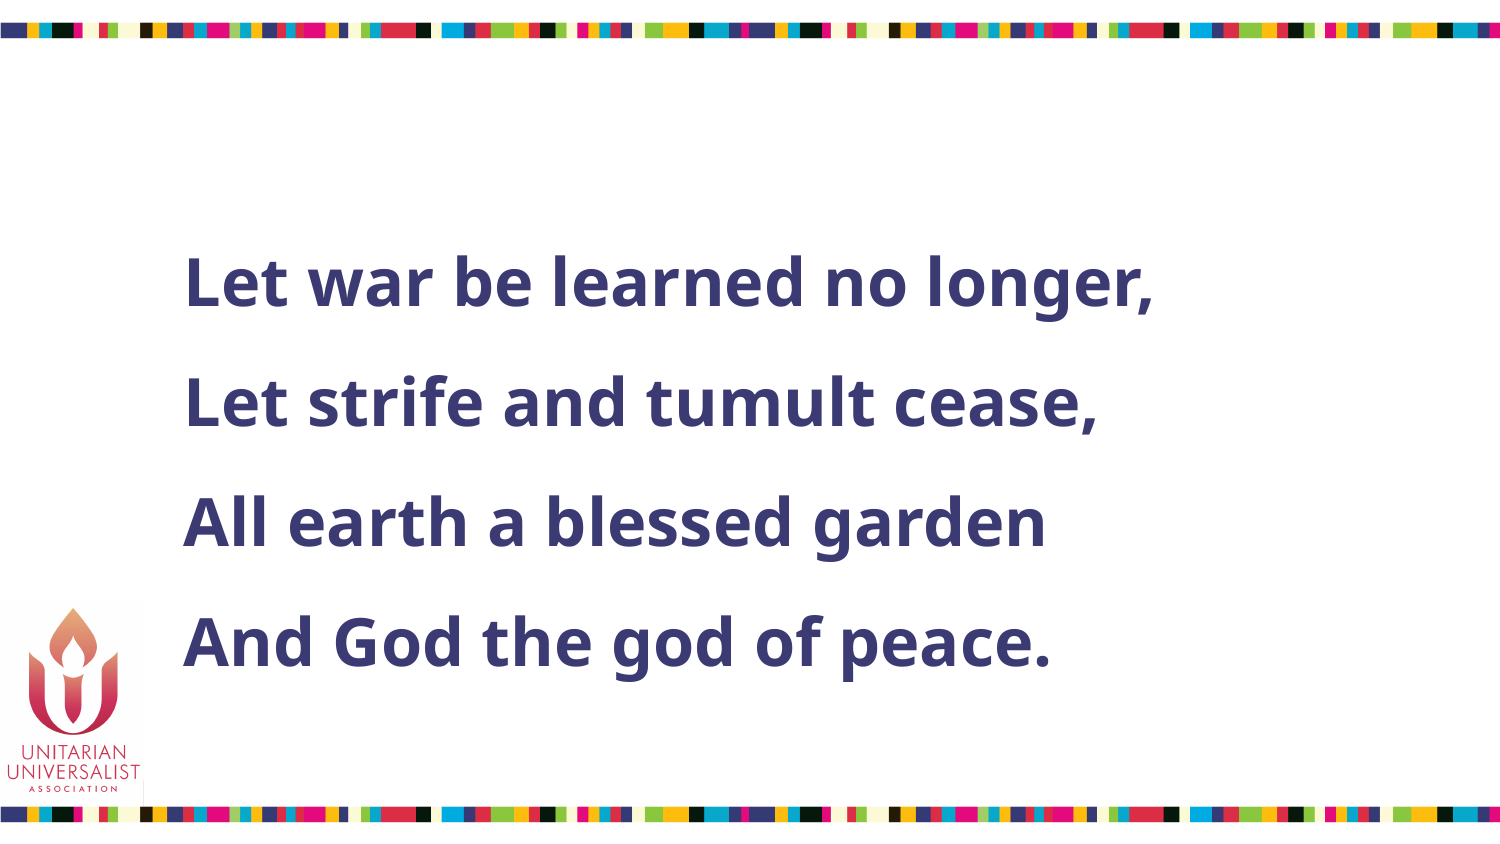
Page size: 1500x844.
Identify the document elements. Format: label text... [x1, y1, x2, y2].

picture [0, 22, 1500, 40]
text_box Let war be learned no longer, Let strife and tumult cease, All earth a blessed garden And God the god of peace. [168, 184, 1421, 695]
picture [0, 600, 1500, 824]
